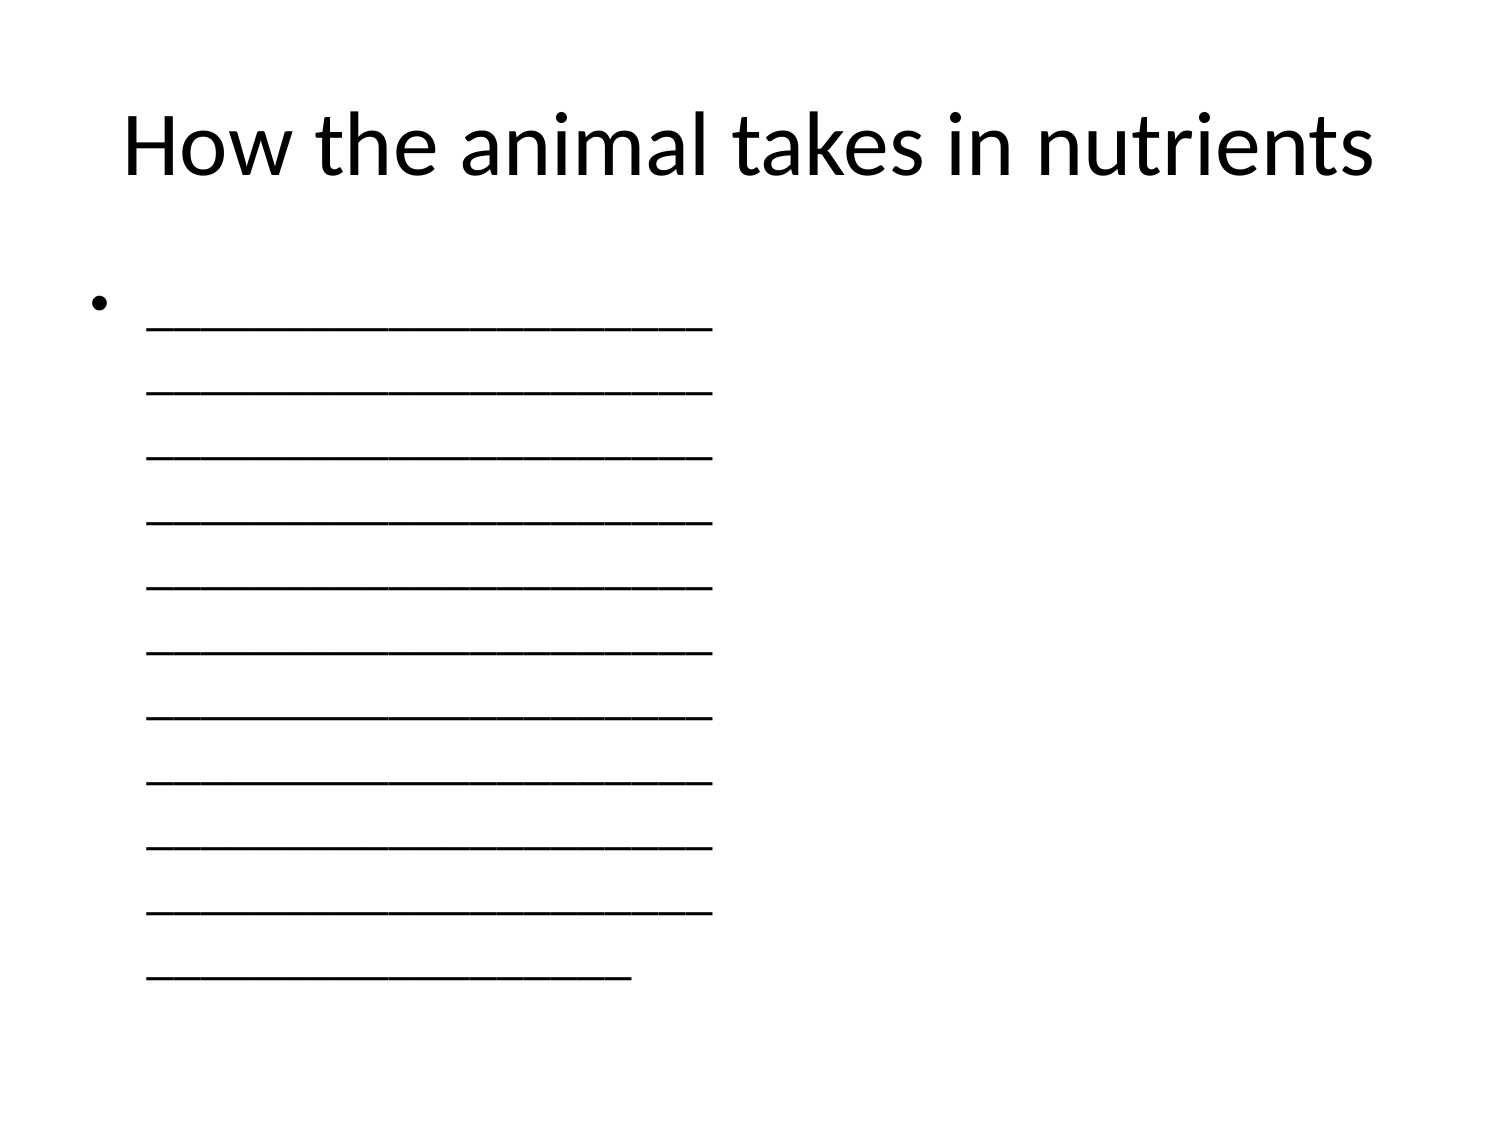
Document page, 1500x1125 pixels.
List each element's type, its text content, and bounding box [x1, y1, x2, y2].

list ____________________________________________________________________________________________________________________________________________________________________________________________________________________________________ [75, 262, 738, 1005]
title How the animal takes in nutrients [75, 45, 1425, 233]
